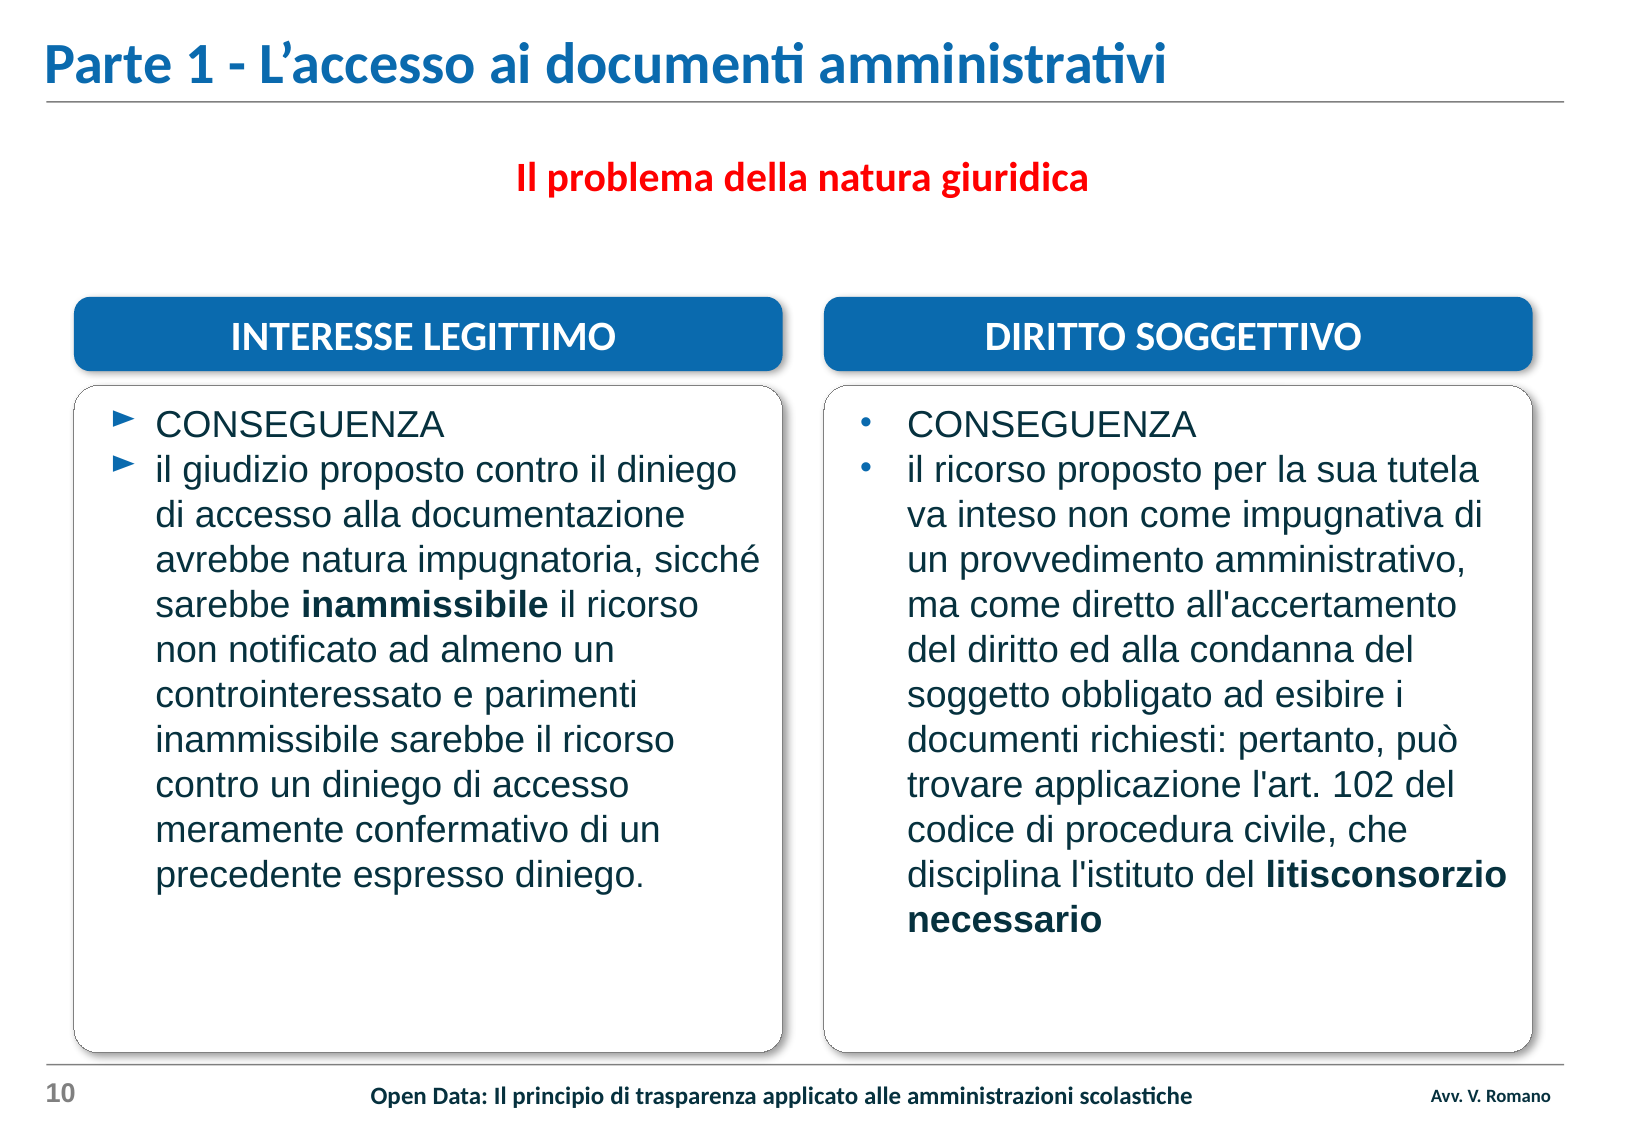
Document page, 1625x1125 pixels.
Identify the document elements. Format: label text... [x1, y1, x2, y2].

text_box INTERESSE LEGITTIMO [73, 296, 783, 372]
text_box Il problema della natura giuridica [44, 127, 1561, 274]
text_box DIRITTO SOGGETTIVO [823, 296, 1533, 372]
text_box Parte 1 - L’accesso ai documenti amministrativi [44, 24, 1561, 91]
text_box CONSEGUENZA il giudizio proposto contro il diniego di accesso alla documentazione avrebbe natura impugnatoria, sicché sarebbe inammissibile il ricorso non notificato ad almeno un controinteressato e parimenti inammissibile sarebbe il ricorso contro un diniego di accesso meramente confermativo di un precedente espresso diniego. [73, 385, 783, 1053]
text_box CONSEGUENZA il ricorso proposto per la sua tutela va inteso non come impugnativa di un provvedimento amministrativo, ma come diretto all'accertamento del diritto ed alla condanna del soggetto obbligato ad esibire i documenti richiesti: pertanto, può trovare applicazione l'art. 102 del codice di procedura civile, che disciplina l'istituto del litisconsorzio necessario [823, 385, 1533, 1053]
